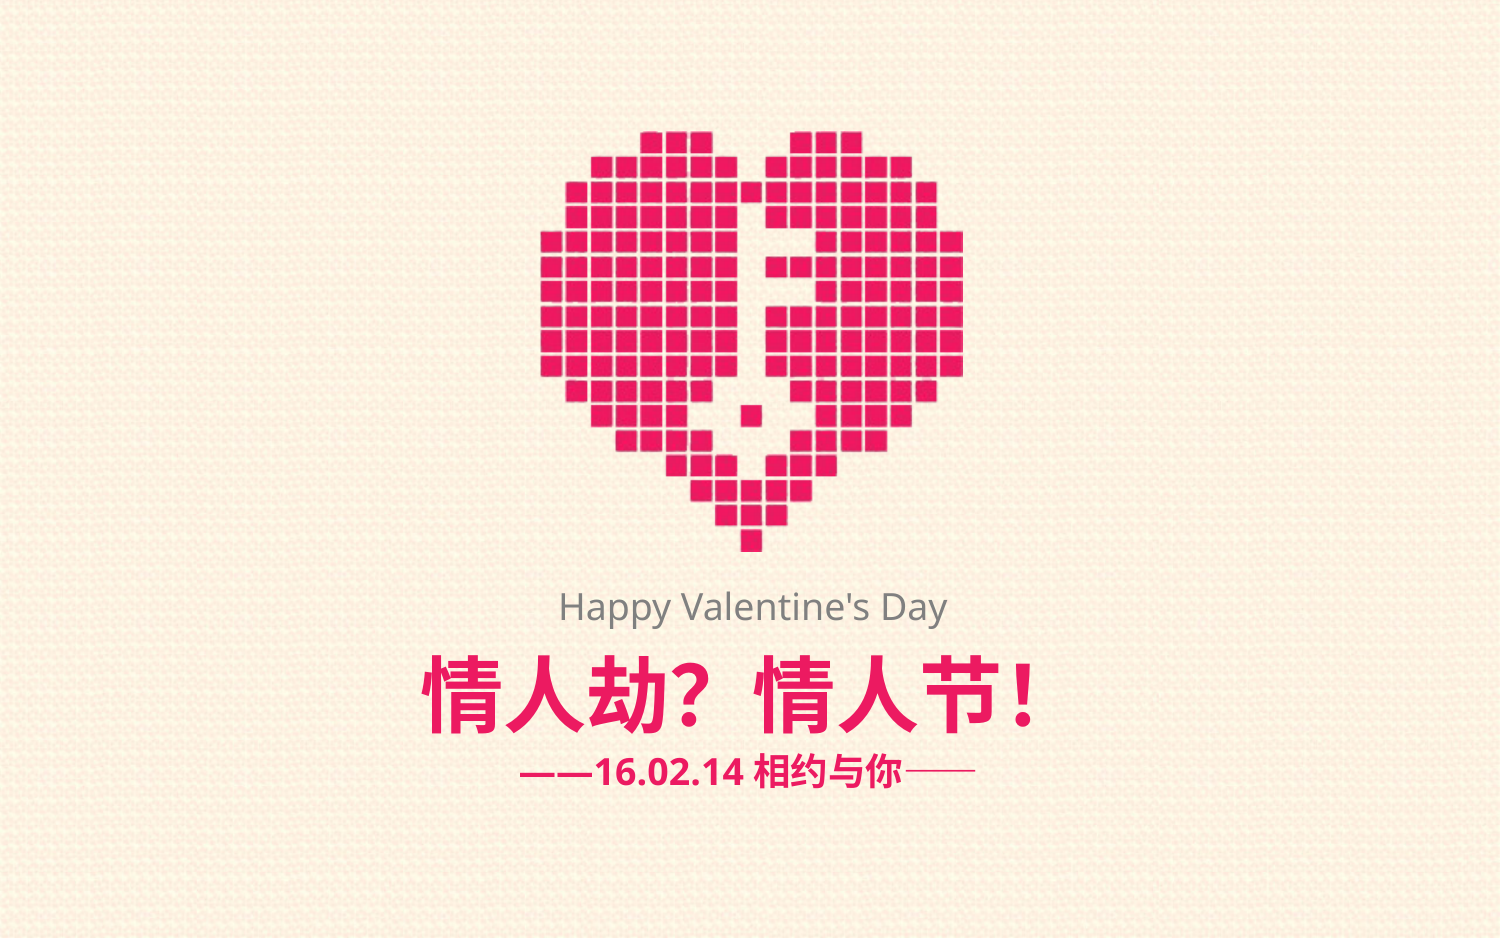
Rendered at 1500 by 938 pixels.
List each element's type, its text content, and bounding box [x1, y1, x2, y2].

text_box ——16.02.14相约与你—— [503, 740, 994, 801]
picture [0, 0, 1500, 938]
text_box 情人劫？情人节！ [405, 636, 1101, 751]
text_box Happy Valentine's Day [543, 575, 963, 635]
